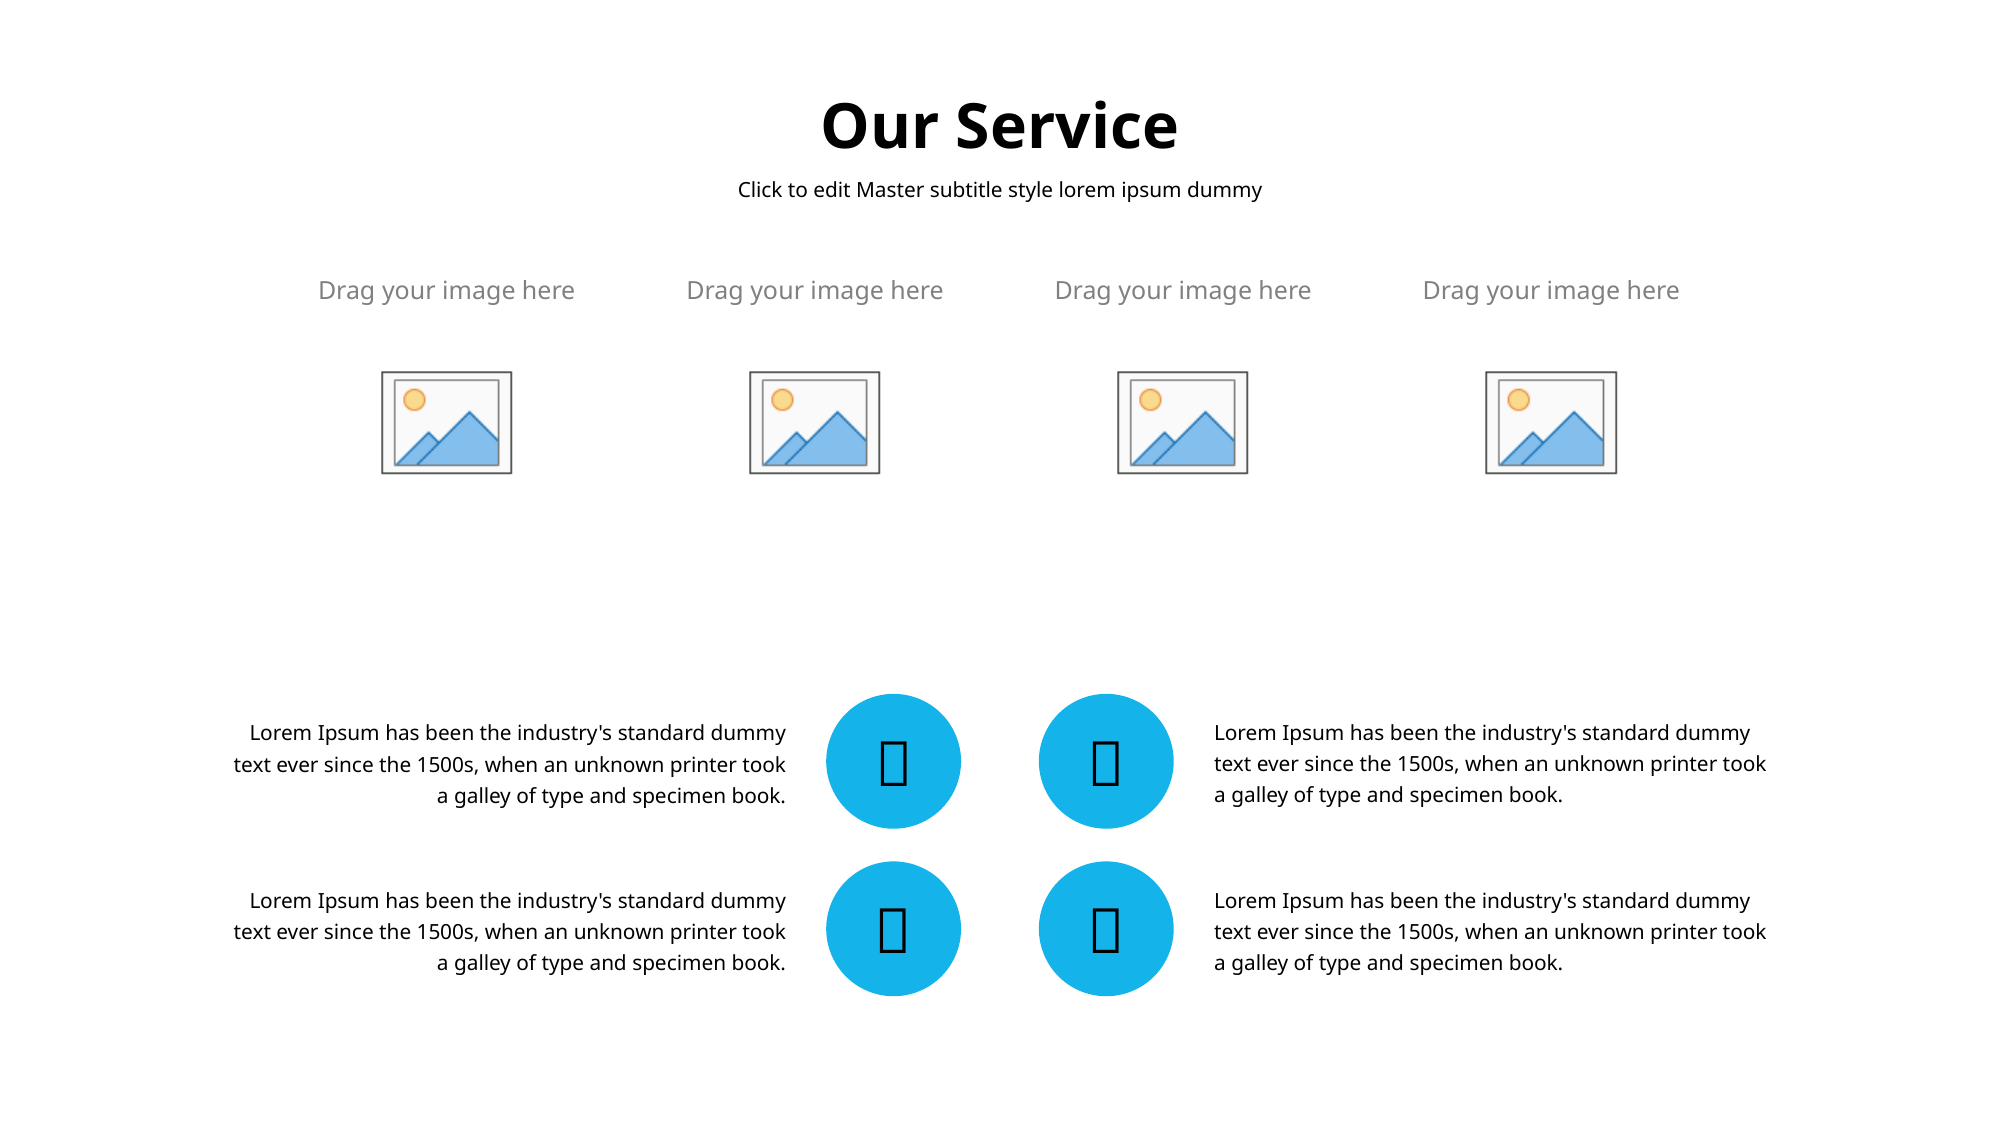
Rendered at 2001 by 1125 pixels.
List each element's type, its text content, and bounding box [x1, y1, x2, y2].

subtitle Click to edit Master subtitle style lorem ipsum dummy [137, 179, 1863, 204]
title Our Service [137, 78, 1863, 179]
picture [269, 266, 624, 580]
picture [638, 266, 993, 580]
picture [1006, 266, 1361, 580]
picture [1374, 266, 1729, 580]
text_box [826, 693, 962, 829]
text_box Lorem Ipsum has been the industry's standard dummy text ever since the 1500s, when an unknown printer took a galley of type and specimen book. [212, 873, 801, 983]
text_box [1038, 693, 1174, 829]
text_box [1038, 861, 1174, 997]
text_box Lorem Ipsum has been the industry's standard dummy text ever since the 1500s, when an unknown printer took a galley of type and specimen book. [212, 706, 801, 815]
text_box Lorem Ipsum has been the industry's standard dummy text ever since the 1500s, when an unknown printer took a galley of type and specimen book. [1199, 873, 1788, 983]
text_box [826, 861, 962, 997]
text_box Lorem Ipsum has been the industry's standard dummy text ever since the 1500s, when an unknown printer took a galley of type and specimen book. [1199, 705, 1788, 815]
